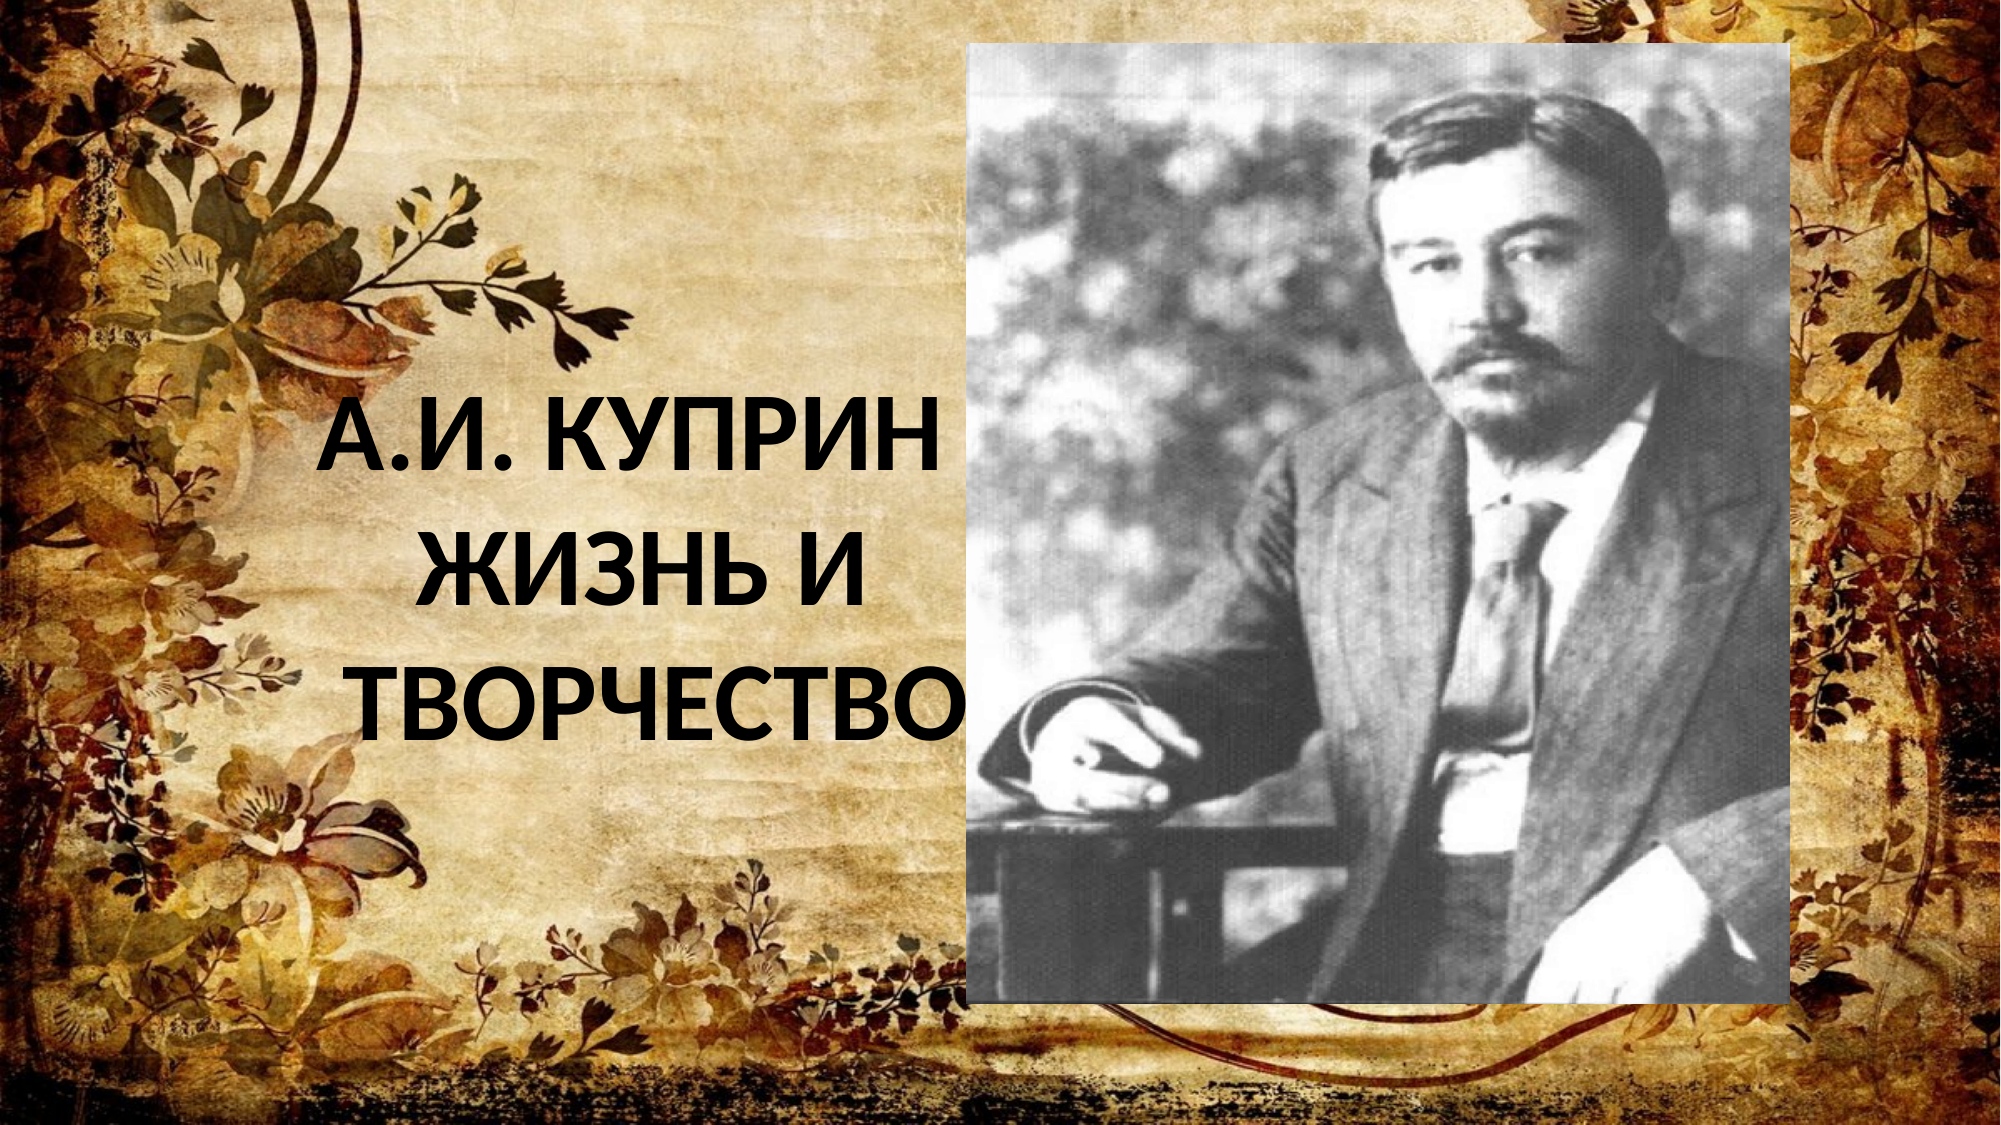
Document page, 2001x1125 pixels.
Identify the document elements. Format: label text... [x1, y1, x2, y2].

picture [0, 0, 2001, 1125]
text_box А.И. КУПРИН ЖИЗНЬ И ТВОРЧЕСТВО [40, 350, 966, 771]
